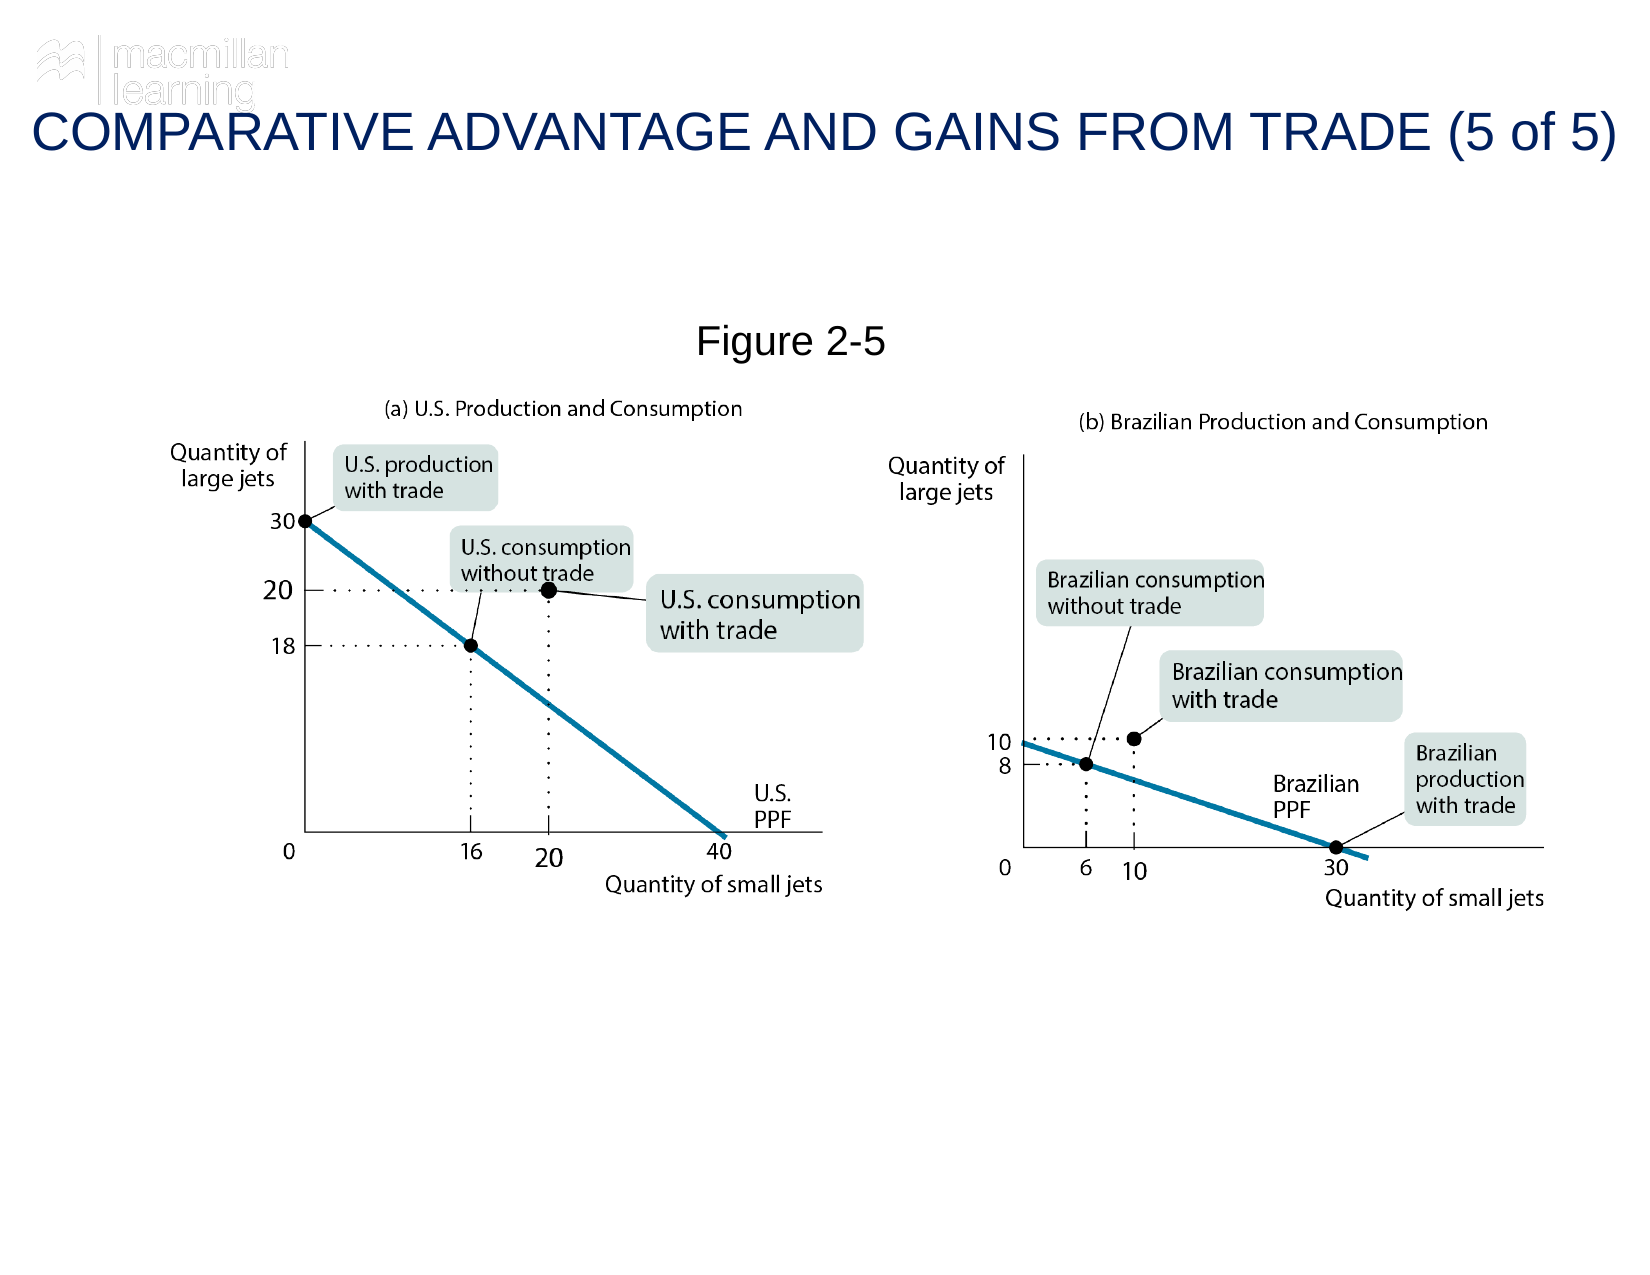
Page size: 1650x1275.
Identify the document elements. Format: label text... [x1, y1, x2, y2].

text_box Figure 2-5 [626, 306, 956, 371]
picture [37, 35, 288, 62]
picture [169, 371, 1578, 913]
title COMPARATIVE ADVANTAGE AND GAINS FROM TRADE (5 of 5) [0, 62, 1650, 197]
